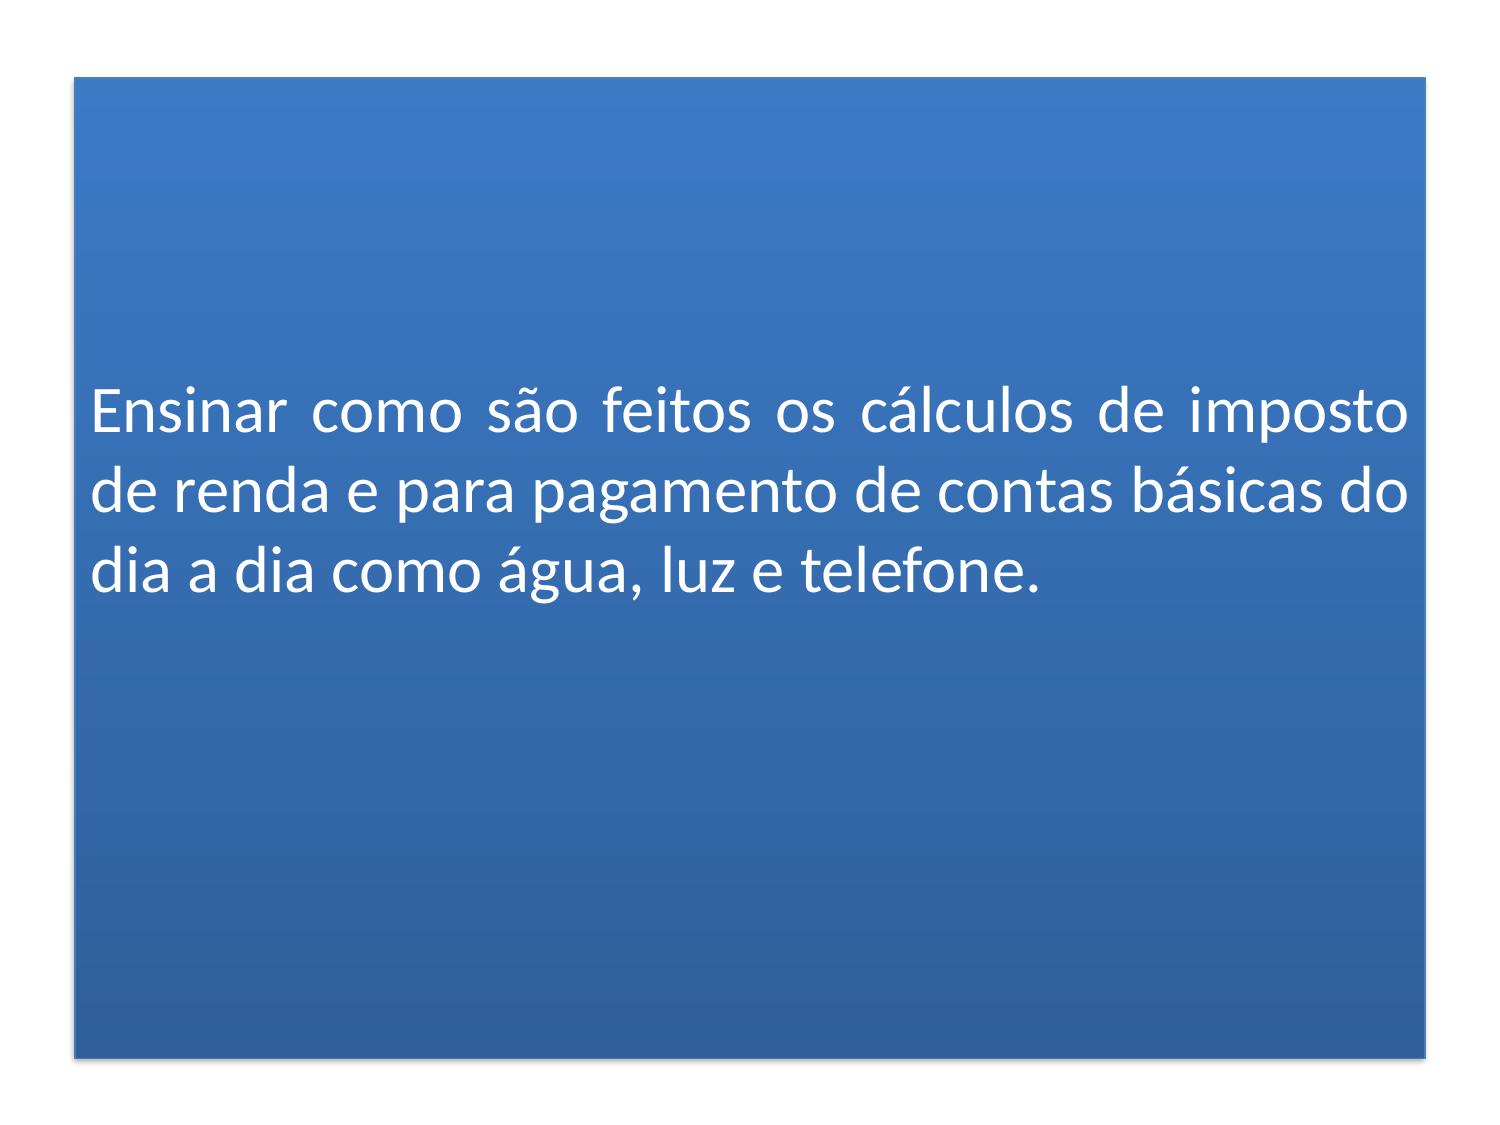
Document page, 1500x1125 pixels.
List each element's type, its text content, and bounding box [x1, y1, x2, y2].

list Ensinar como são feitos os cálculos de imposto de renda e para pagamento de contas básicas do dia a dia como água, luz e telefone. [74, 77, 1426, 1059]
